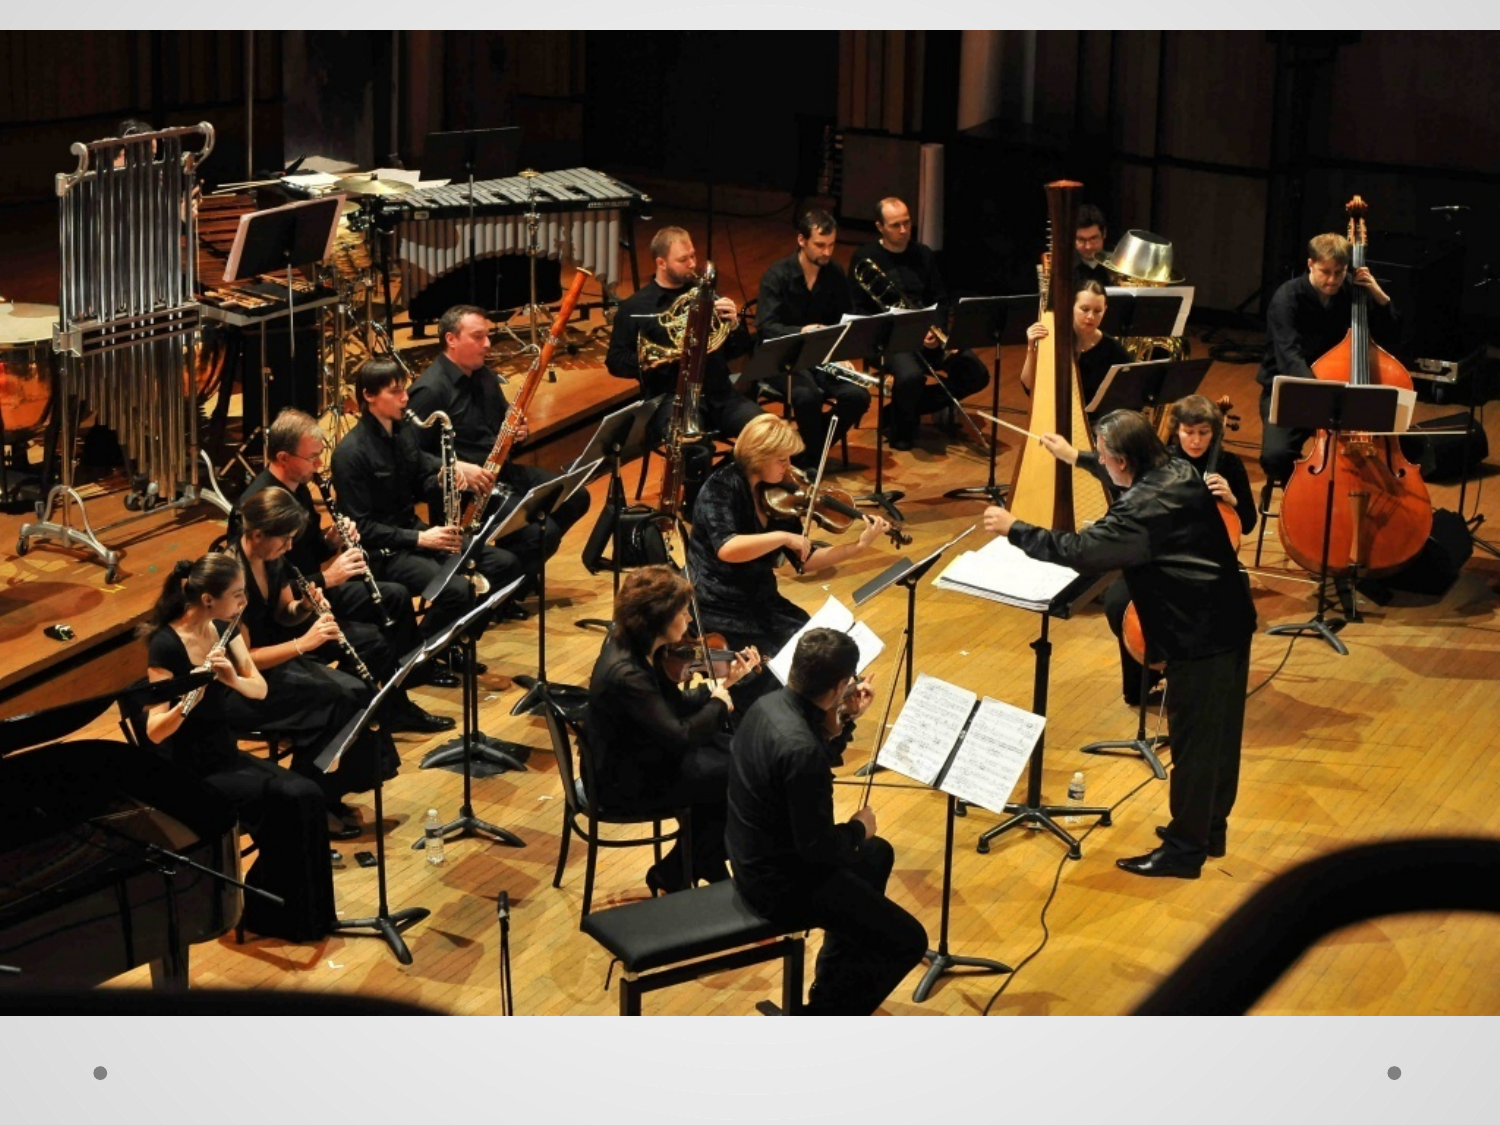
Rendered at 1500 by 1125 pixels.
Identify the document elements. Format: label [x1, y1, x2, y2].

picture [0, 30, 1500, 1016]
